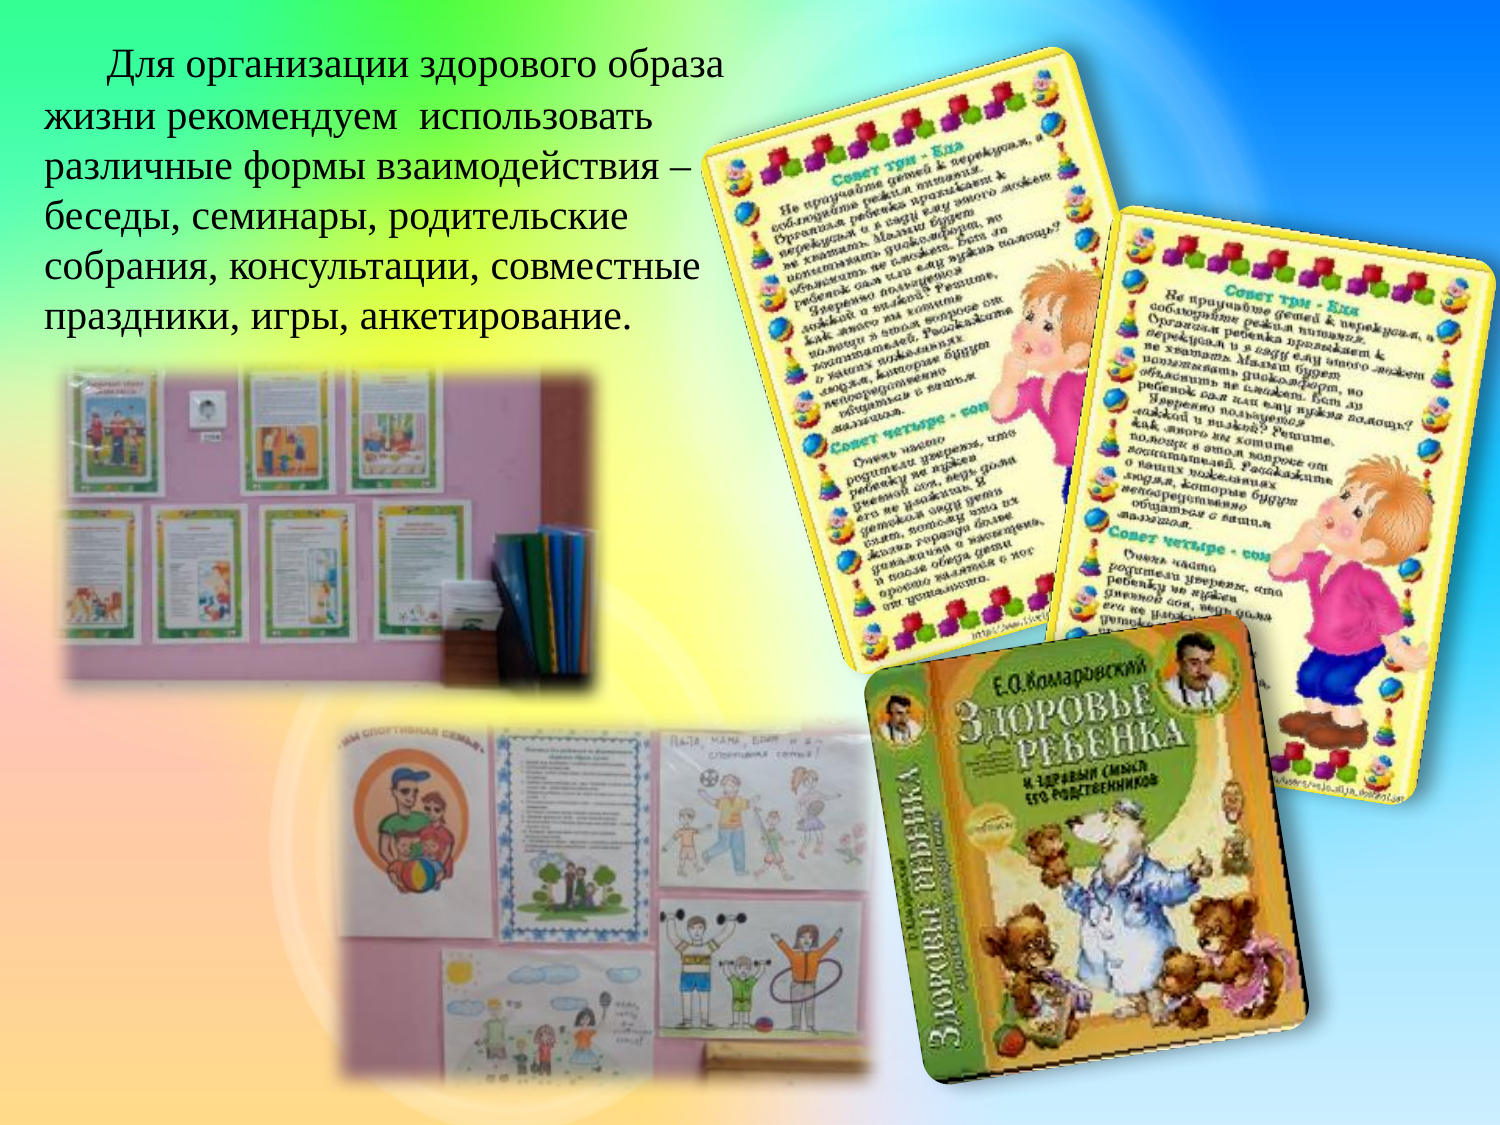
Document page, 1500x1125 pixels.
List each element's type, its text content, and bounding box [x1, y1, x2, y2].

text_box Для организации здорового образа жизни рекомендуем использовать различные формы взаимодействия – беседы, семинары, родительские собрания, консультации, совместные праздники, игры, анкетирование. [29, 20, 767, 346]
picture [0, 0, 1500, 1125]
